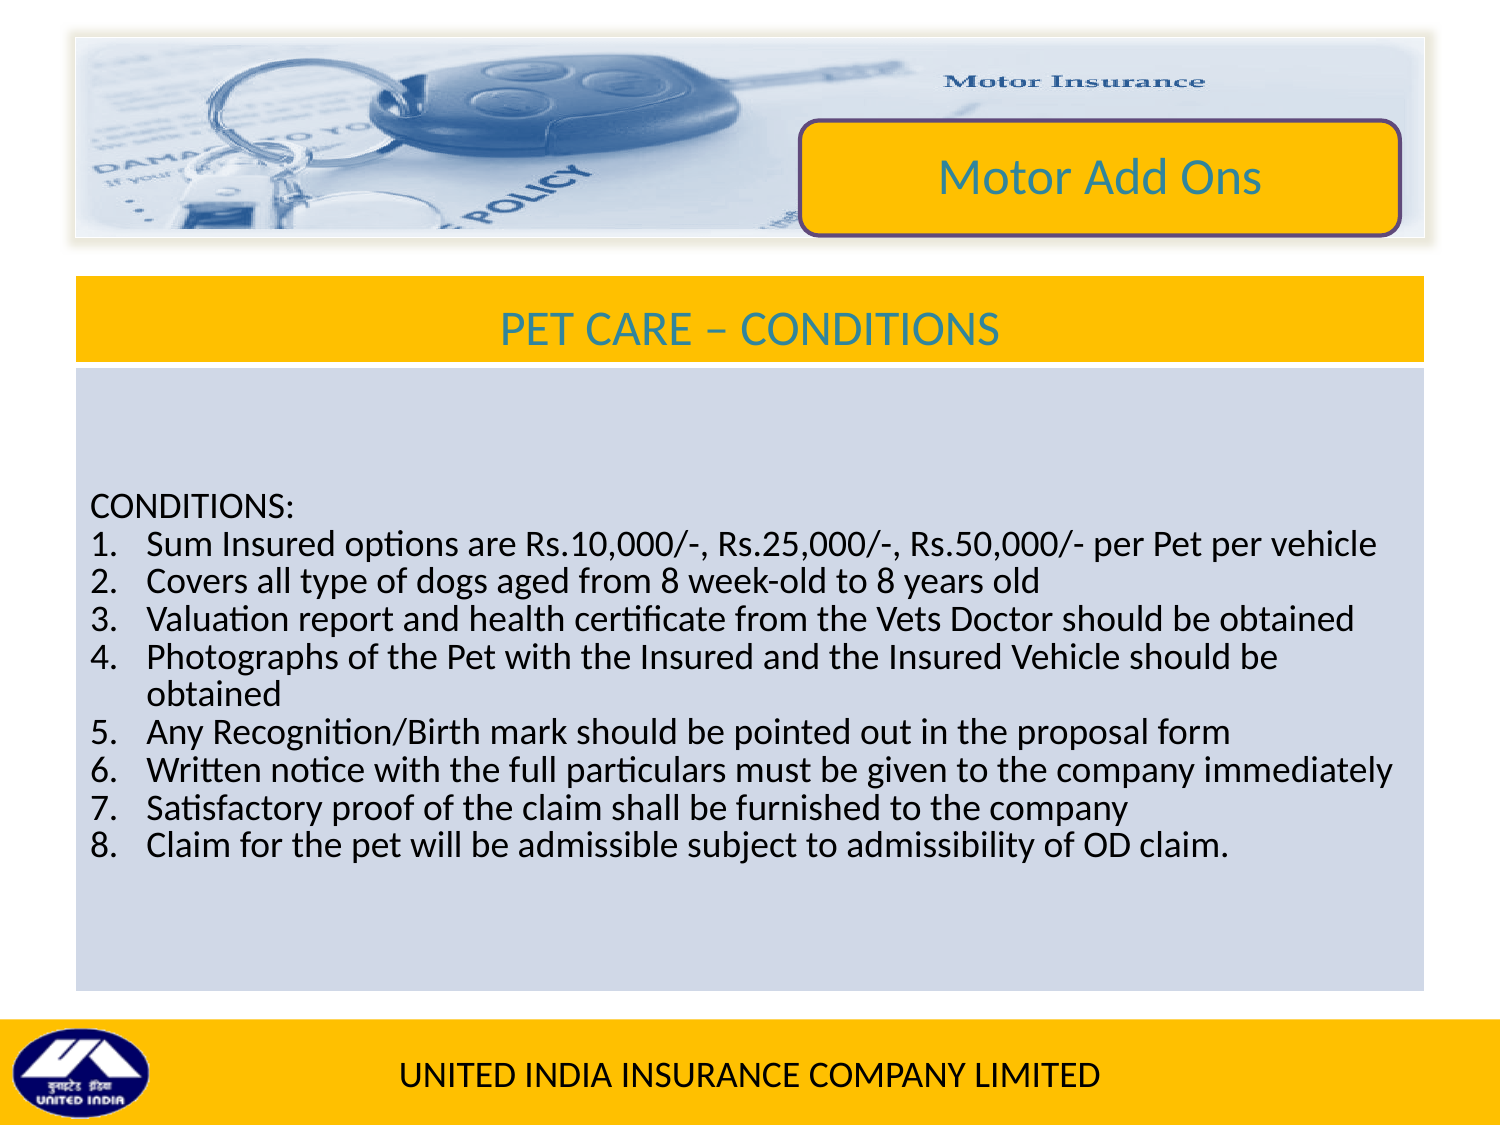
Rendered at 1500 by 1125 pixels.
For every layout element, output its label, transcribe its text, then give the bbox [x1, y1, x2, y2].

text_box UNITED INDIA INSURANCE COMPANY LIMITED [0, 1019, 1500, 1125]
picture [74, 37, 1426, 238]
picture [11, 1027, 153, 1119]
table_header PET CARE – CONDITIONS [76, 276, 1424, 362]
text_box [799, 120, 1401, 236]
table_cell CONDITIONS: Sum Insured options are Rs.10,000/-, Rs.25,000/-, Rs.50,000/- per Pet per vehicle Covers all type of dogs aged from 8 week-old to 8 years old Valuation report and health certificate from the Vets Doctor should be obtained Photographs of the Pet with the Insured and the Insured Vehicle should be obtained Any Recognition/Birth mark should be pointed out in the proposal form Written notice with the full particulars must be given to the company immediately Satisfactory proof of the claim shall be furnished to the company Claim for the pet will be admissible subject to admissibility of OD claim. [76, 368, 1424, 991]
